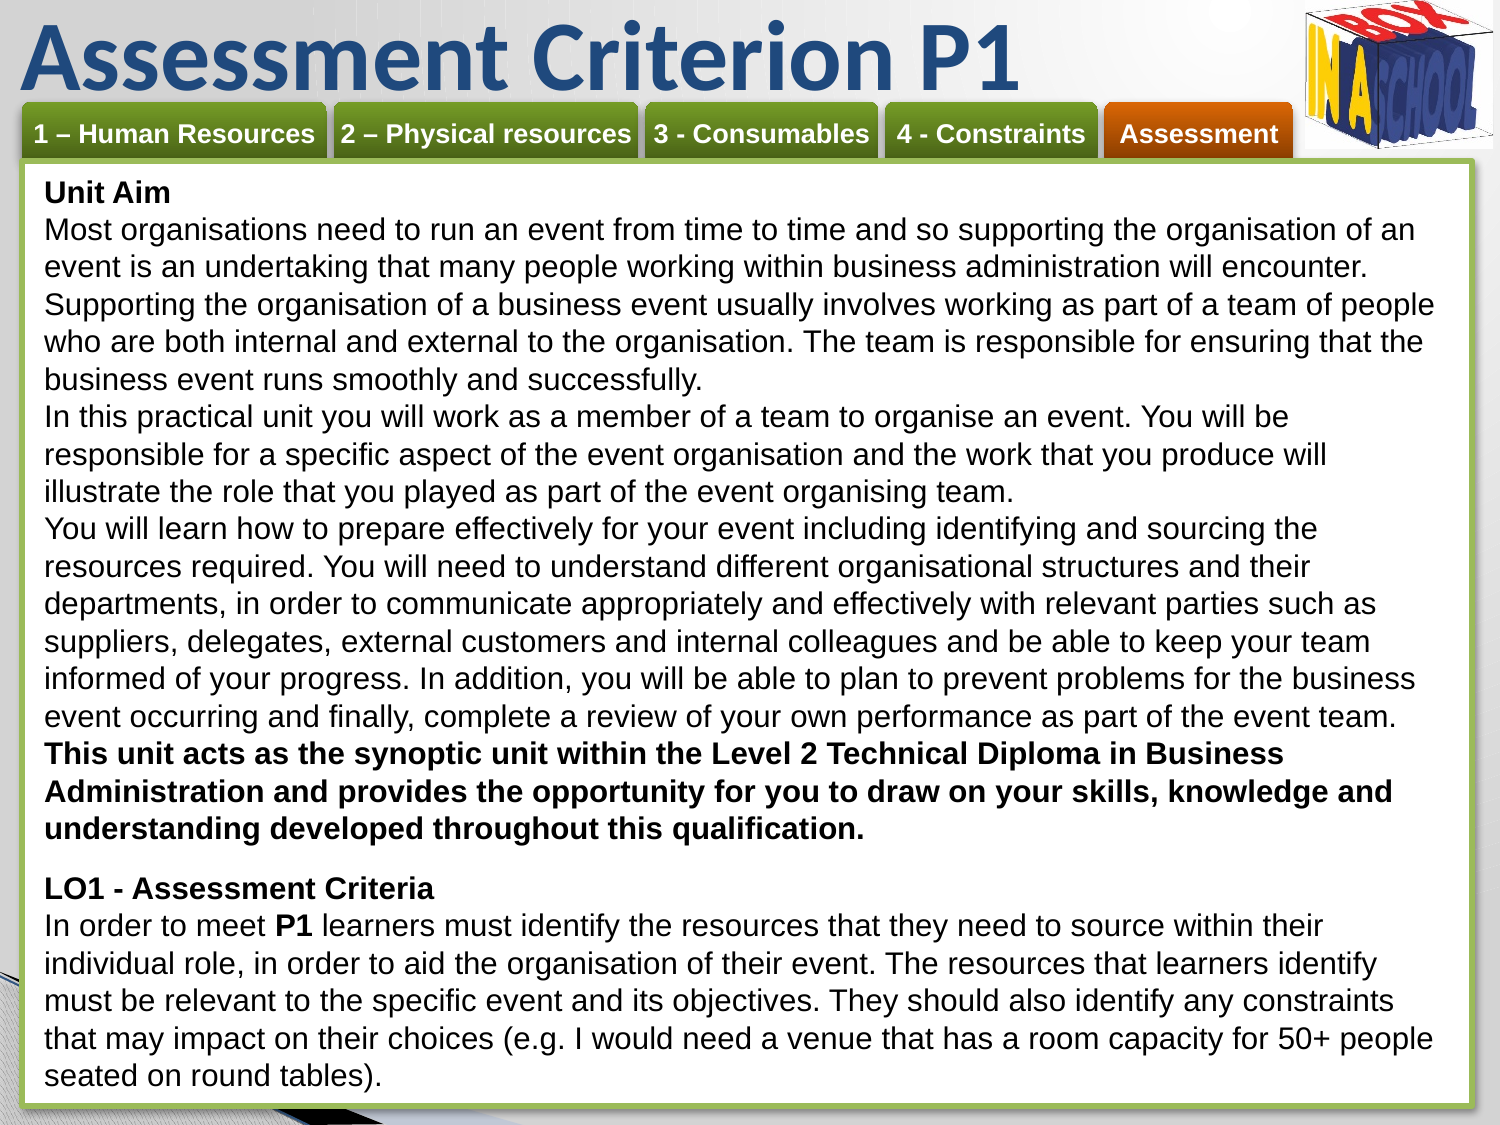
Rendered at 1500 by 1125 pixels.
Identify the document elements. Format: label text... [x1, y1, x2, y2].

picture [1305, 0, 1494, 149]
text_box Unit Aim Most organisations need to run an event from time to time and so supporting the organisation of an event is an undertaking that many people working within business administration will encounter. Supporting the organisation of a business event usually involves working as part of a team of people who are both internal and external to the organisation. The team is responsible for ensuring that the business event runs smoothly and successfully. In this practical unit you will work as a member of a team to organise an event. You will be responsible for a specific aspect of the event organisation and the work that you produce will illustrate the role that you played as part of the event organising team. You will learn how to prepare effectively for your event including identifying and sourcing the resources required. You will need to understand different organisational structures and their departments, in order to communicate appropriately and effectively with relevant parties such as suppliers, delegates, external customers and internal colleagues and be able to keep your team informed of your progress. In addition, you will be able to plan to prevent problems for the business event occurring and finally, complete a review of your own performance as part of the event team. This unit acts as the synoptic unit within the Level 2 Technical Diploma in Business Administration and provides the opportunity for you to draw on your skills, knowledge and understanding developed throughout this qualification. LO1 - Assessment Criteria In order to meet P1 learners must identify the resources that they need to source within their individual role, in order to aid the organisation of their event. The resources that learners identify must be relevant to the specific event and its objectives. They should also identify any constraints that may impact on their choices (e.g. I would need a venue that has a room capacity for 50+ people seated on round tables). [29, 164, 1459, 1101]
text_box Assessment Criterion P1 [5, 0, 1270, 102]
picture [281, 1114, 303, 1125]
